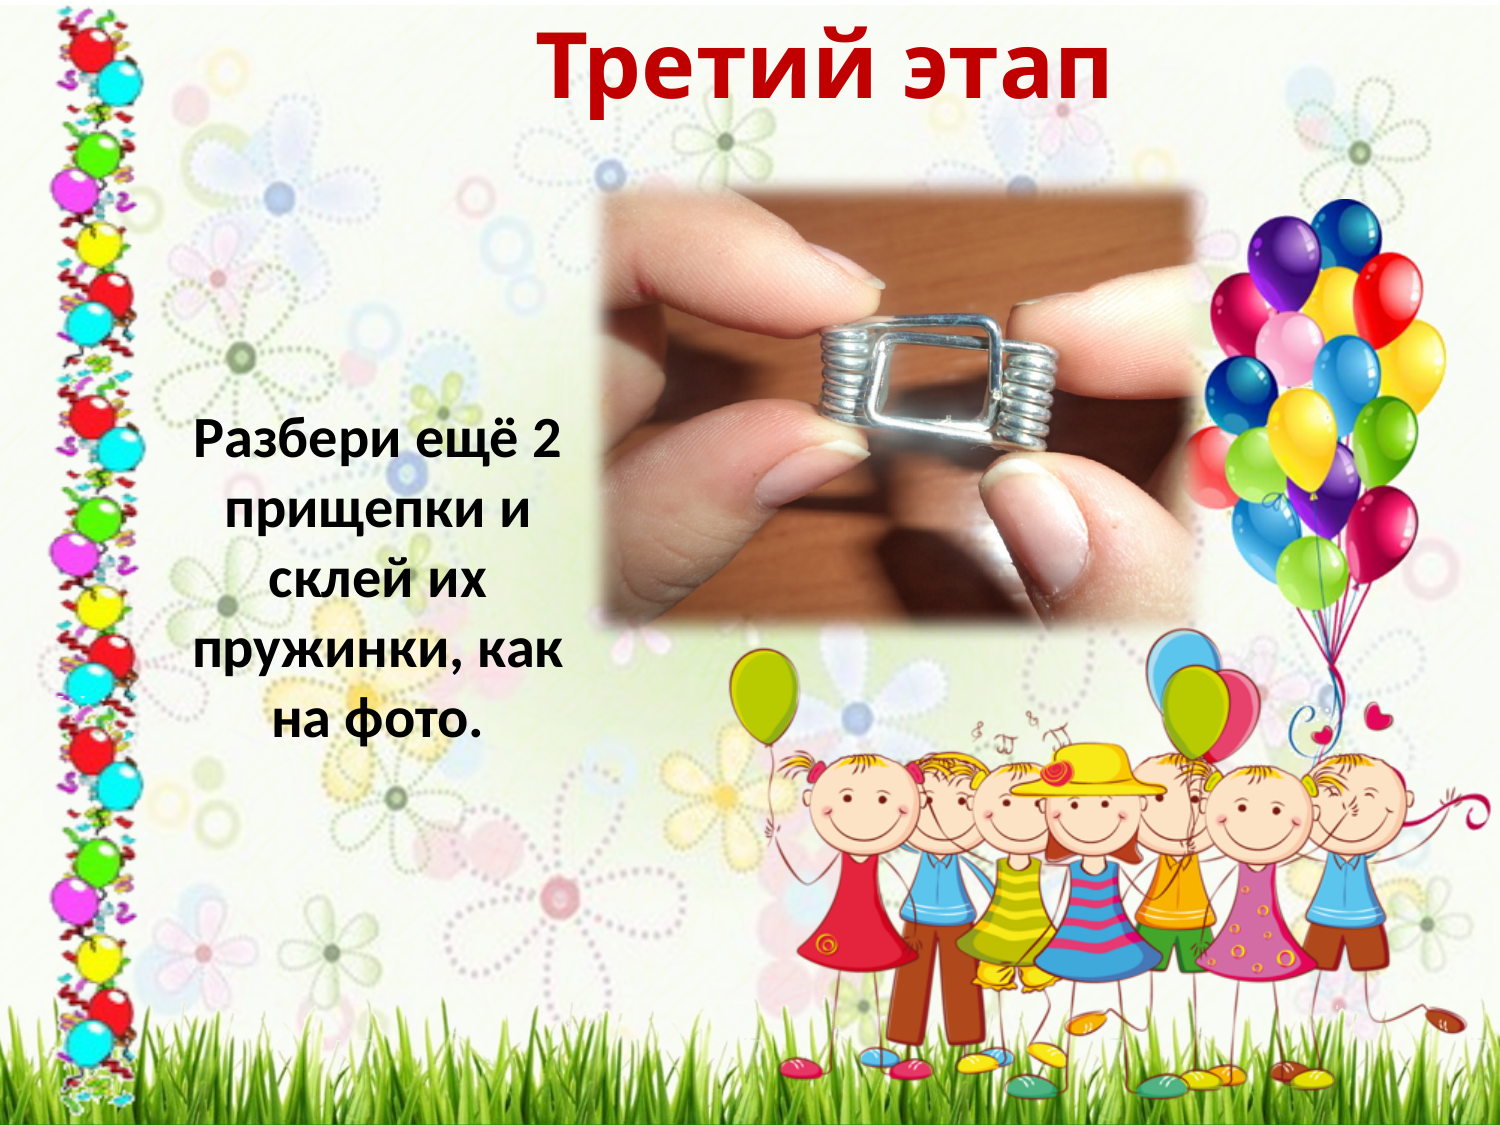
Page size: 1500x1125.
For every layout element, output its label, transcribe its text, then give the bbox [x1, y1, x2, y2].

title Третий этап [150, 0, 1500, 114]
list Разбери ещё 2 прищепки и склей их пружинки, как на фото. [159, 160, 597, 988]
picture [0, 0, 1500, 1125]
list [584, 172, 1211, 643]
